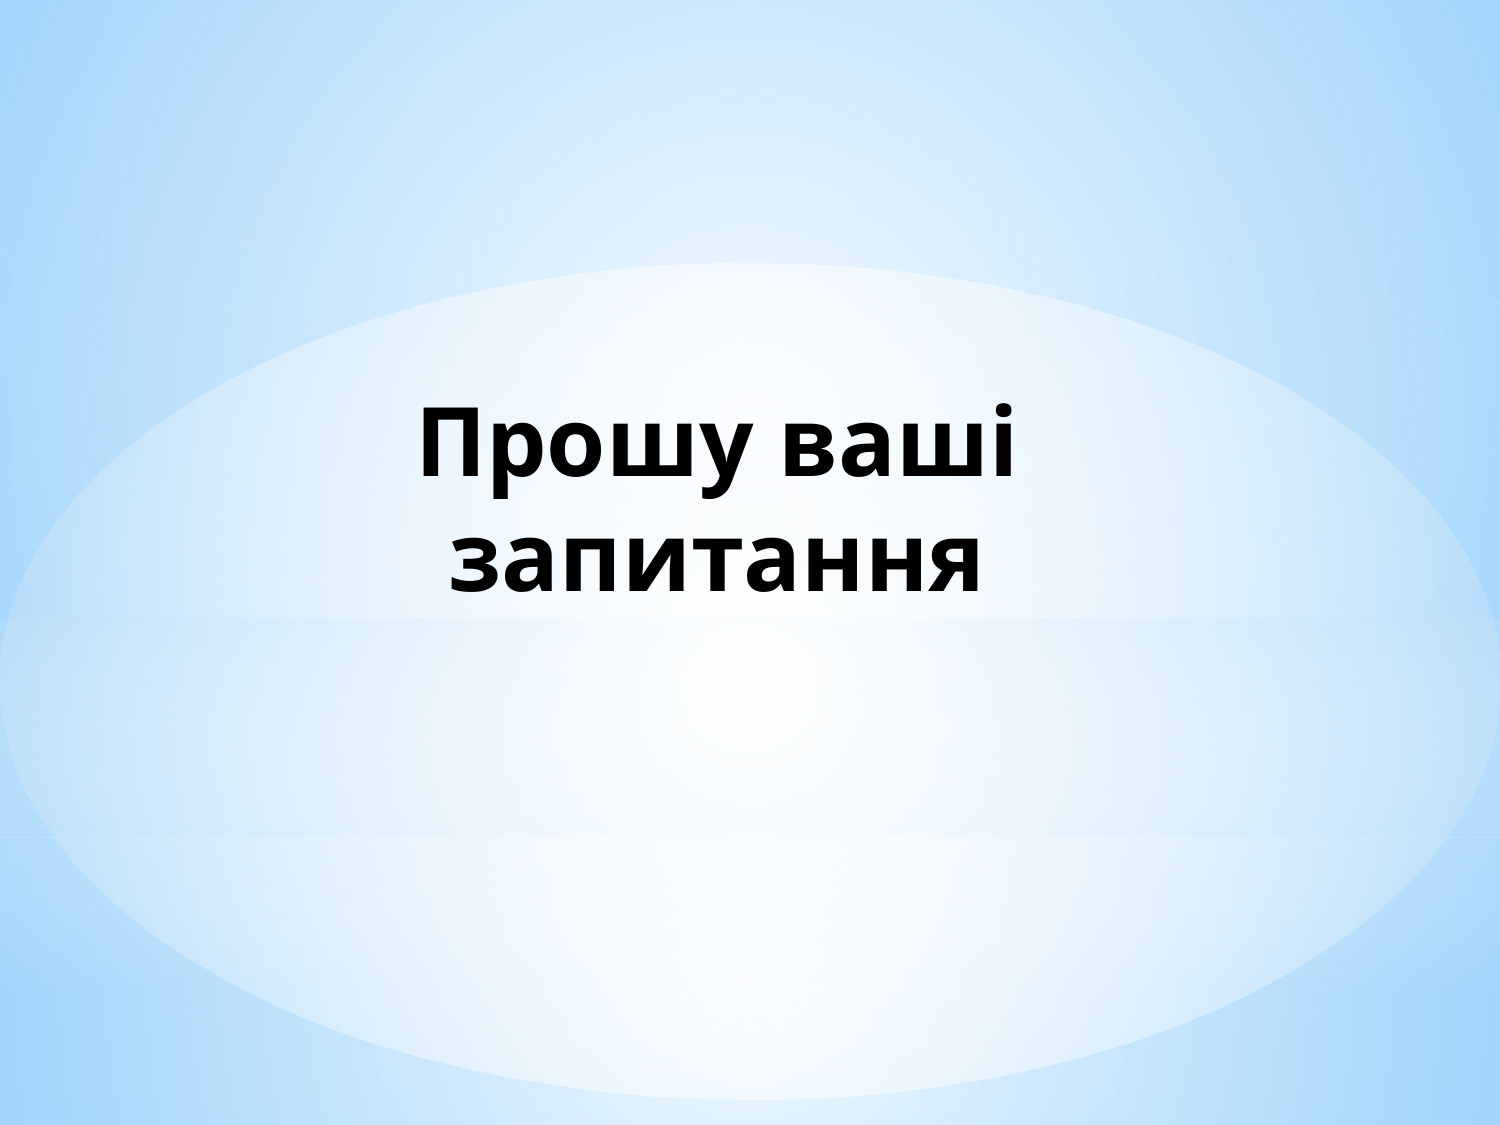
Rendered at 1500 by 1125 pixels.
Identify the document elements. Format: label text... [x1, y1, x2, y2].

title Прошу ваші запитання [183, 373, 1252, 561]
